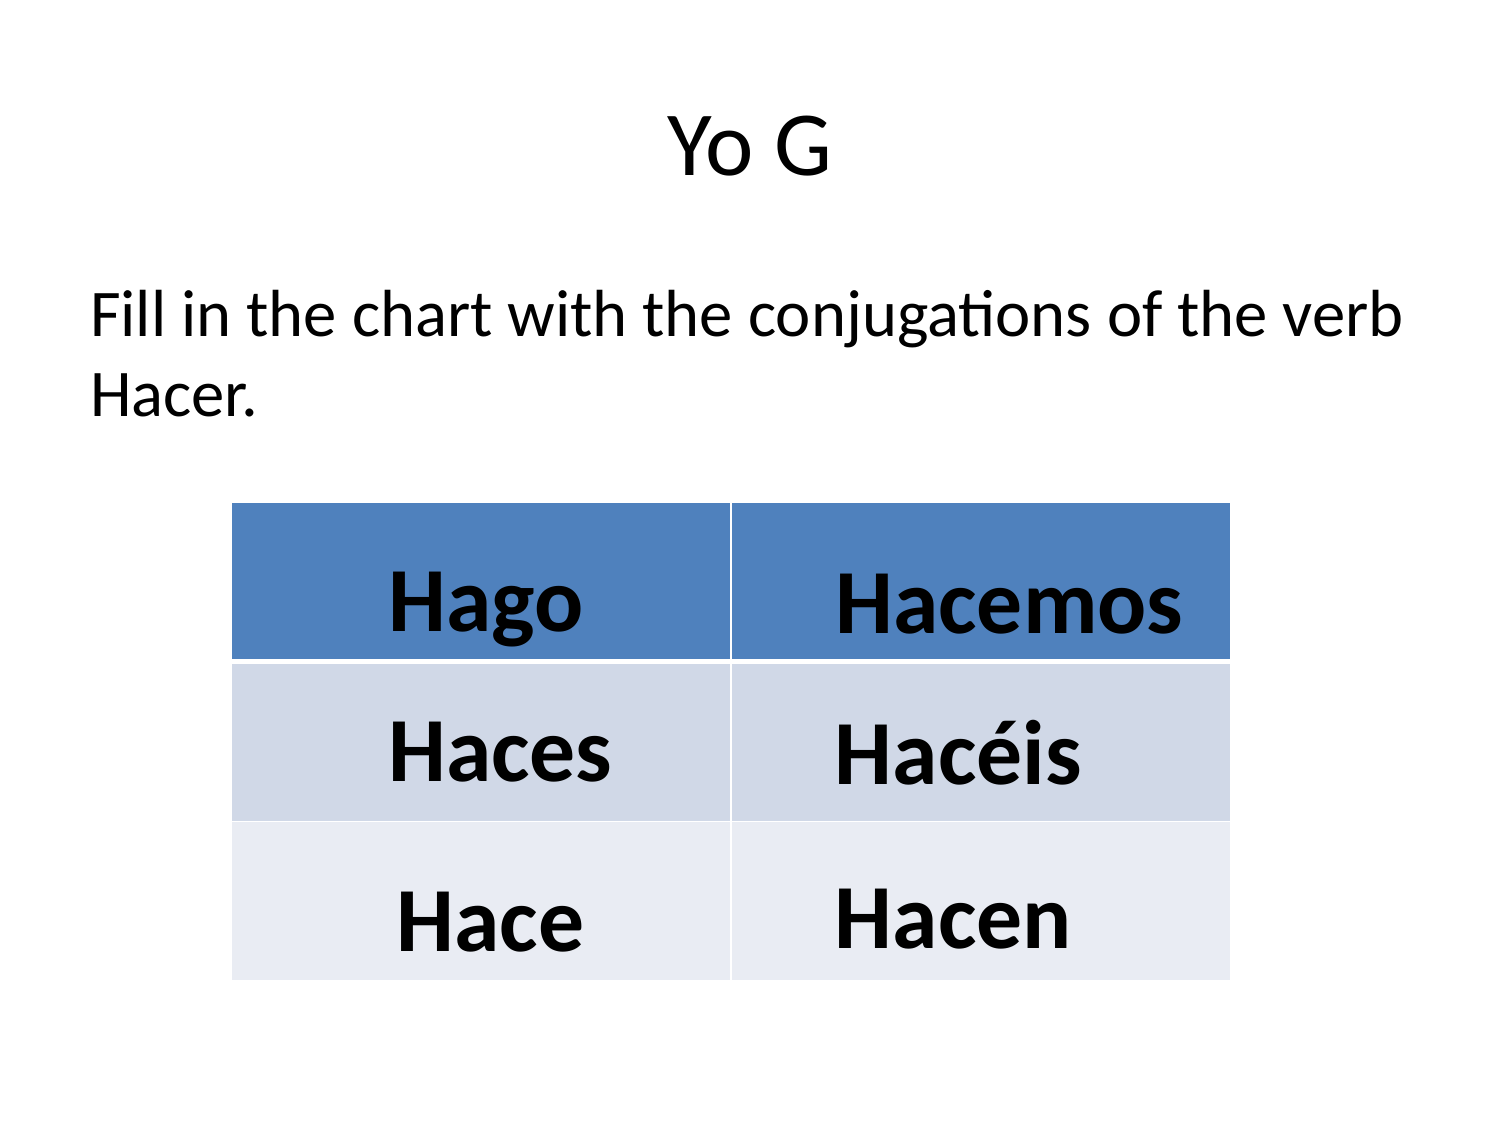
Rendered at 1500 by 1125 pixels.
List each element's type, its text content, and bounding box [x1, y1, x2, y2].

text_box Hago [373, 531, 599, 657]
text_box Hacen [820, 849, 1088, 974]
title Yo G [75, 45, 1425, 233]
text_box Haces [373, 682, 628, 807]
table_cell [732, 822, 1230, 980]
table_header [232, 503, 730, 659]
text_box Hace [382, 852, 600, 978]
table_header [732, 503, 1230, 659]
text_box Hacéis [820, 685, 1097, 811]
table_cell [232, 664, 730, 821]
table_cell [232, 822, 730, 980]
list Fill in the chart with the conjugations of the verb Hacer. [75, 262, 1425, 1005]
table_cell [732, 664, 1230, 821]
text_box Hacemos [820, 534, 1199, 659]
